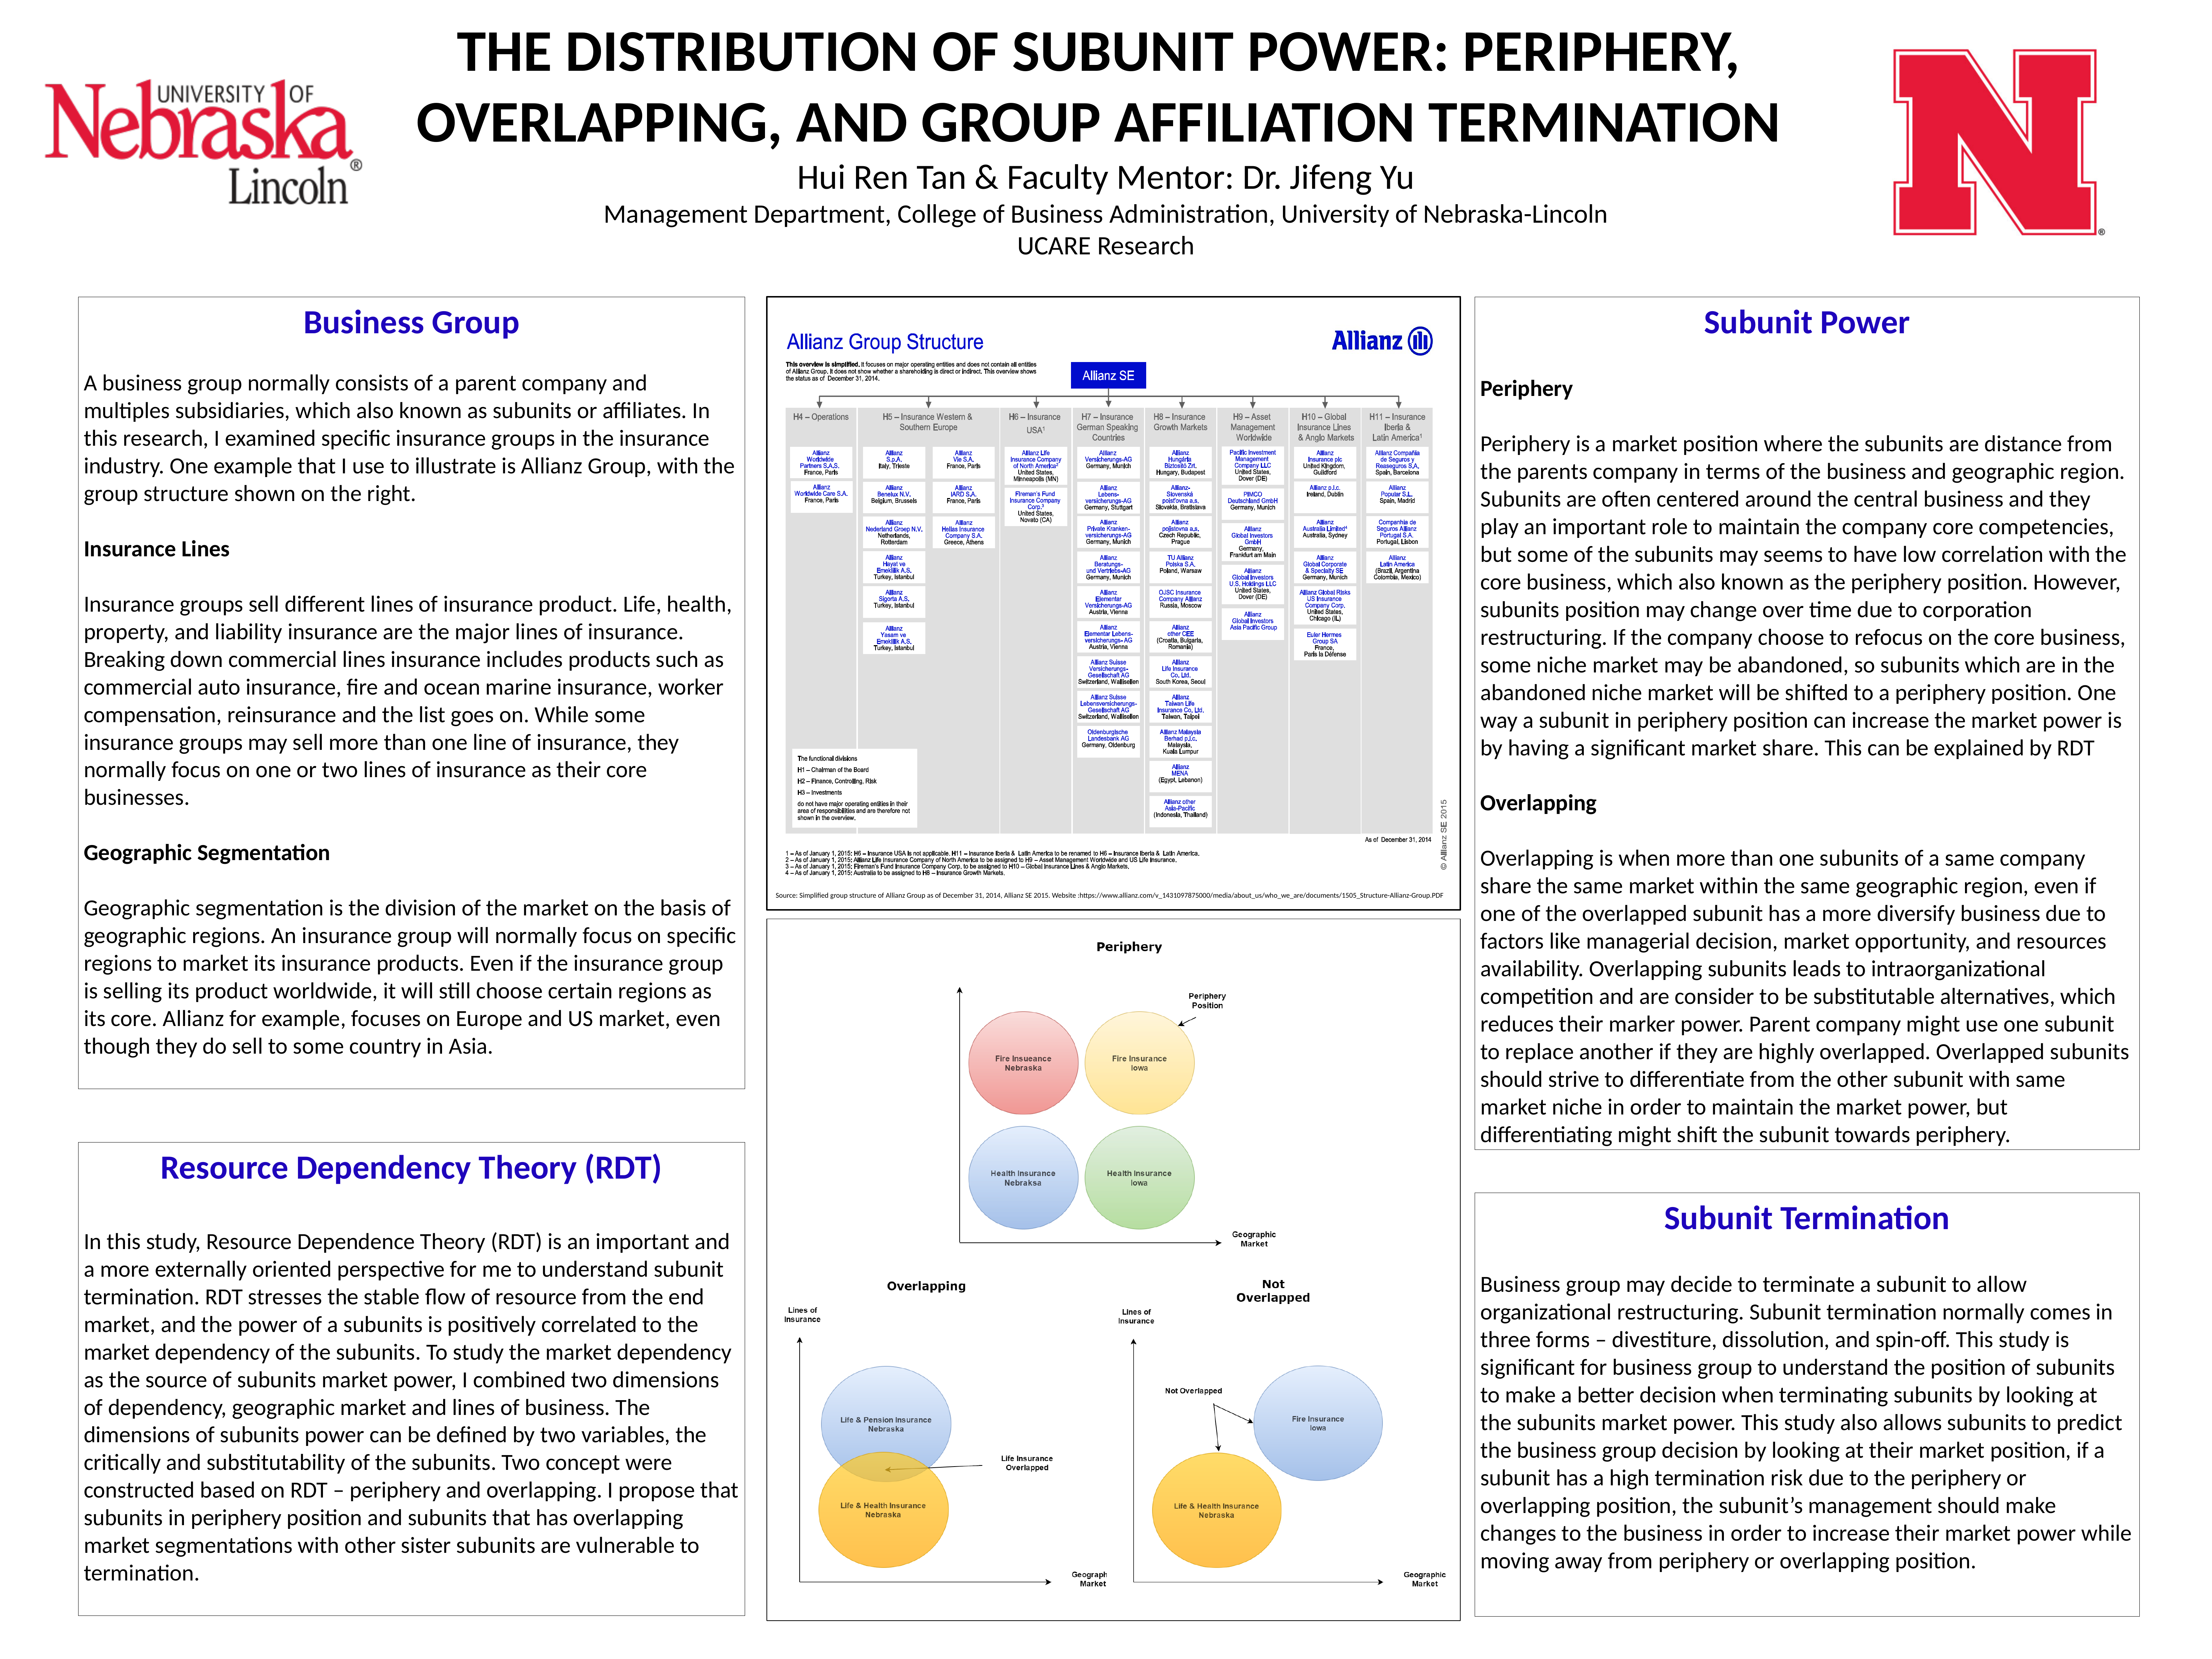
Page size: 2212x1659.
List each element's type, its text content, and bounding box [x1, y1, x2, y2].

picture [773, 1273, 1448, 1589]
text_box [766, 296, 1461, 911]
picture [1867, 18, 2140, 279]
picture [0, 46, 407, 238]
text_box Source: Simplified group structure of Allianz Group as of December 31, 2014, Allianz SE 2015. Website :https://www.allianz.com/v_1431097875000/media/about_us/who_we_are/documents/1505_Structure-Allianz-Group.PDF [770, 888, 1463, 902]
picture [771, 303, 1455, 888]
title THE DISTRIBUTION OF SUBUNIT POWER: PERIPHERY, OVERLAPPING, AND GROUP AFFILIATION TERMINATION Hui Ren Tan & Faculty Mentor: Dr. Jifeng Yu Management Department, College of Business Administration, University of Nebraska-Lincoln UCARE Research [0, 0, 2212, 272]
text_box Subunit Termination Business group may decide to terminate a subunit to allow organizational restructuring. Subunit termination normally comes in three forms – divestiture, dissolution, and spin-off. This study is significant for business group to understand the position of subunits to make a better decision when terminating subunits by looking at the subunits market power. This study also allows subunits to predict the business group decision by looking at their market position, if a subunit has a high termination risk due to the periphery or overlapping position, the subunit’s management should make changes to the business in order to increase their market power while moving away from periphery or overlapping position. [1475, 1193, 2140, 1617]
text_box Business Group A business group normally consists of a parent company and multiples subsidiaries, which also known as subunits or affiliates. In this research, I examined specific insurance groups in the insurance industry. One example that I use to illustrate is Allianz Group, with the group structure shown on the right. Insurance Lines Insurance groups sell different lines of insurance product. Life, health, property, and liability insurance are the major lines of insurance. Breaking down commercial lines insurance includes products such as commercial auto insurance, fire and ocean marine insurance, worker compensation, reinsurance and the list goes on. While some insurance groups may sell more than one line of insurance, they normally focus on one or two lines of insurance as their core businesses. Geographic Segmentation Geographic segmentation is the division of the market on the basis of geographic regions. An insurance group will normally focus on specific regions to market its insurance products. Even if the insurance group is selling its product worldwide, it will still choose certain regions as its core. Allianz for example, focuses on Europe and US market, even though they do sell to some country in Asia. [78, 297, 745, 1089]
picture [954, 933, 1279, 1250]
text_box Resource Dependency Theory (RDT) In this study, Resource Dependence Theory (RDT) is an important and a more externally oriented perspective for me to understand subunit termination. RDT stresses the stable flow of resource from the end market, and the power of a subunits is positively correlated to the market dependency of the subunits. To study the market dependency as the source of subunits market power, I combined two dimensions of dependency, geographic market and lines of business. The dimensions of subunits power can be defined by two variables, the critically and substitutability of the subunits. Two concept were constructed based on RDT – periphery and overlapping. I propose that subunits in periphery position and subunits that has overlapping market segmentations with other sister subunits are vulnerable to termination. [78, 1142, 745, 1616]
text_box [766, 918, 1461, 1621]
text_box Subunit Power Periphery Periphery is a market position where the subunits are distance from the parents company in terms of the business and geographic region. Subunits are often centered around the central business and they play an important role to maintain the company core competencies, but some of the subunits may seems to have low correlation with the core business, which also known as the periphery position. However, subunits position may change over time due to corporation restructuring. If the company choose to refocus on the core business, some niche market may be abandoned, so subunits which are in the abandoned niche market will be shifted to a periphery position. One way a subunit in periphery position can increase the market power is by having a significant market share. This can be explained by RDT Overlapping Overlapping is when more than one subunits of a same company share the same market within the same geographic region, even if one of the overlapped subunit has a more diversify business due to factors like managerial decision, market opportunity, and resources availability. Overlapping subunits leads to intraorganizational competition and are consider to be substitutable alternatives, which reduces their marker power. Parent company might use one subunit to replace another if they are highly overlapped. Overlapped subunits should strive to differentiate from the other subunit with same market niche in order to maintain the market power, but differentiating might shift the subunit towards periphery. [1475, 297, 2140, 1150]
